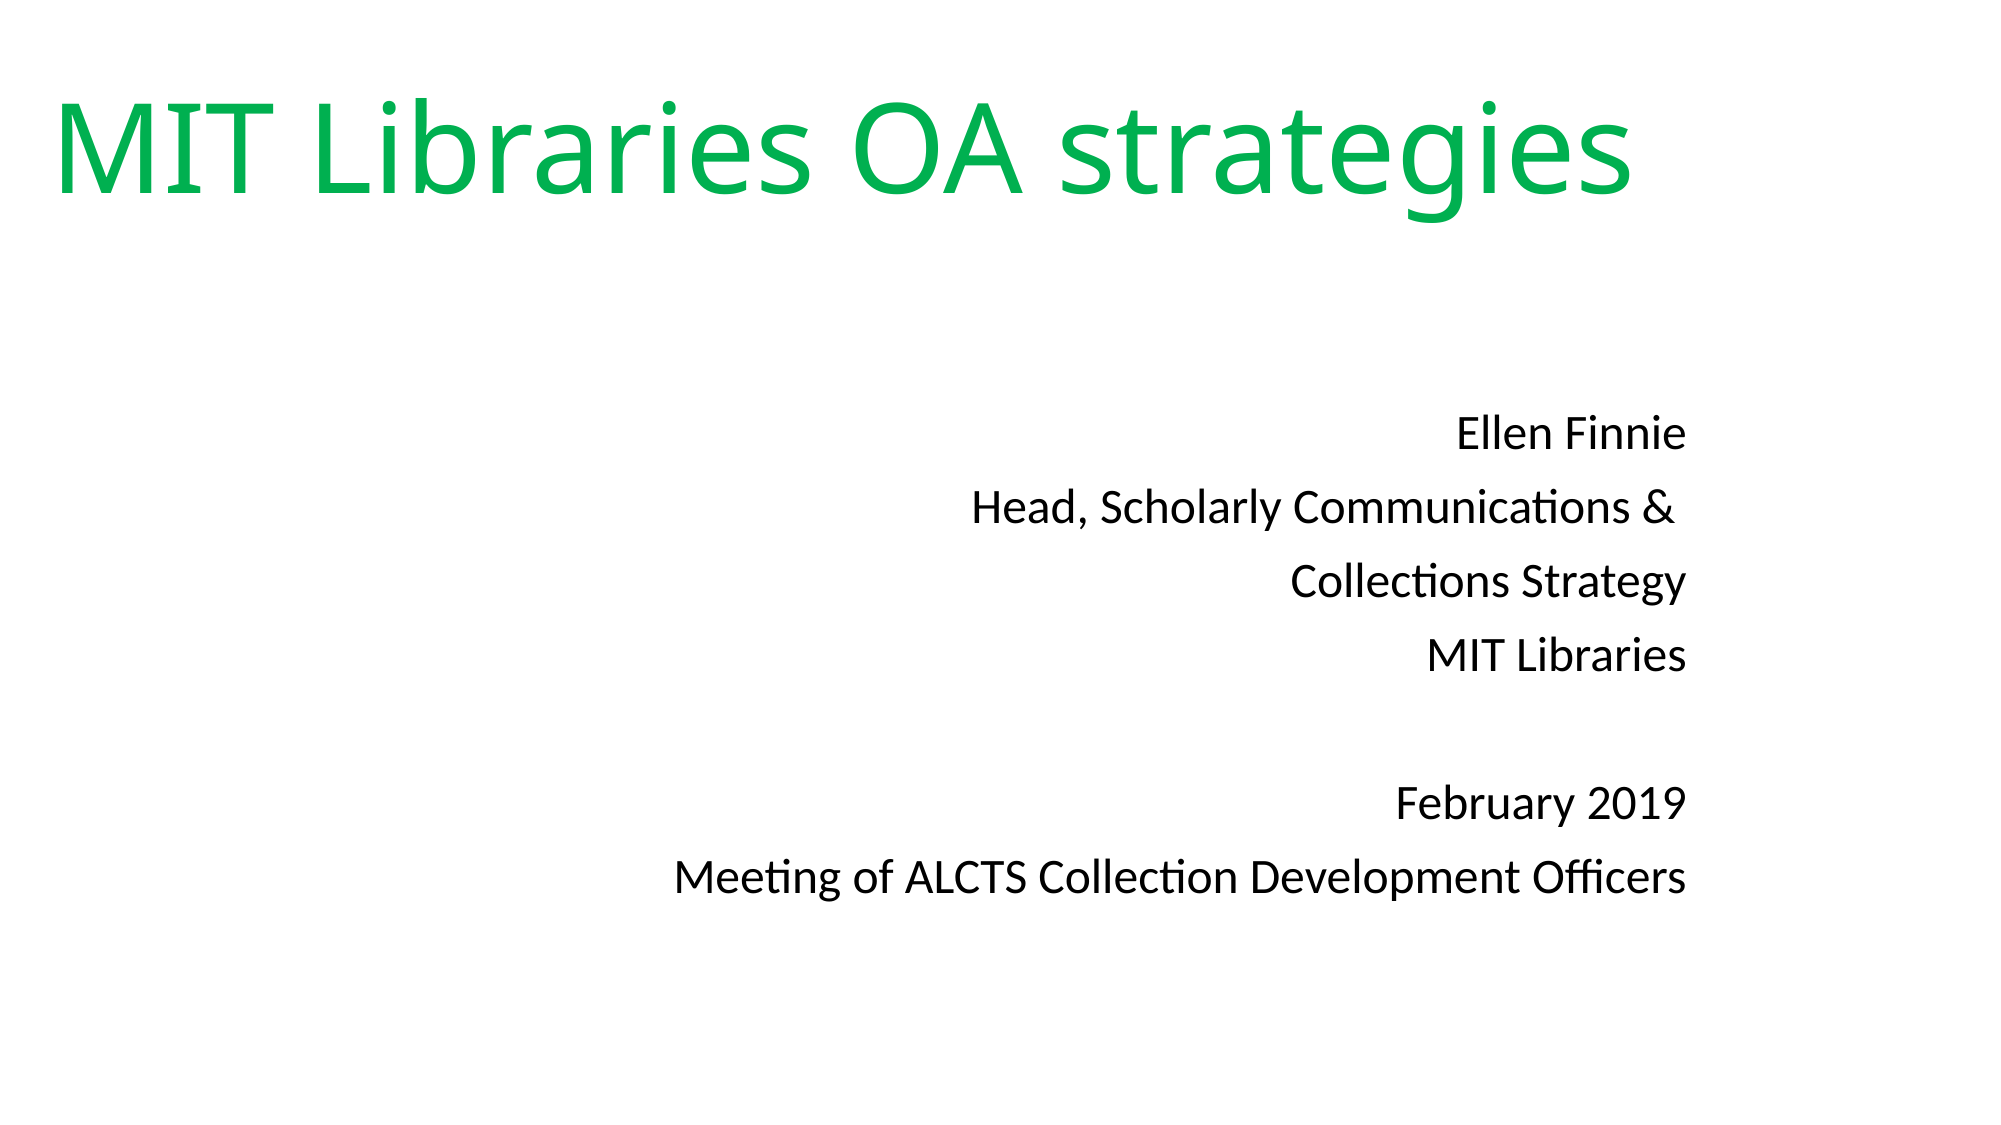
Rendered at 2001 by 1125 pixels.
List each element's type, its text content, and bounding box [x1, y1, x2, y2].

title MIT Libraries OA strategies [35, 74, 1750, 229]
subtitle Ellen Finnie Head, Scholarly Communications & Collections Strategy MIT Libraries February 2019 Meeting of ALCTS Collection Development Officers [141, 399, 1702, 915]
